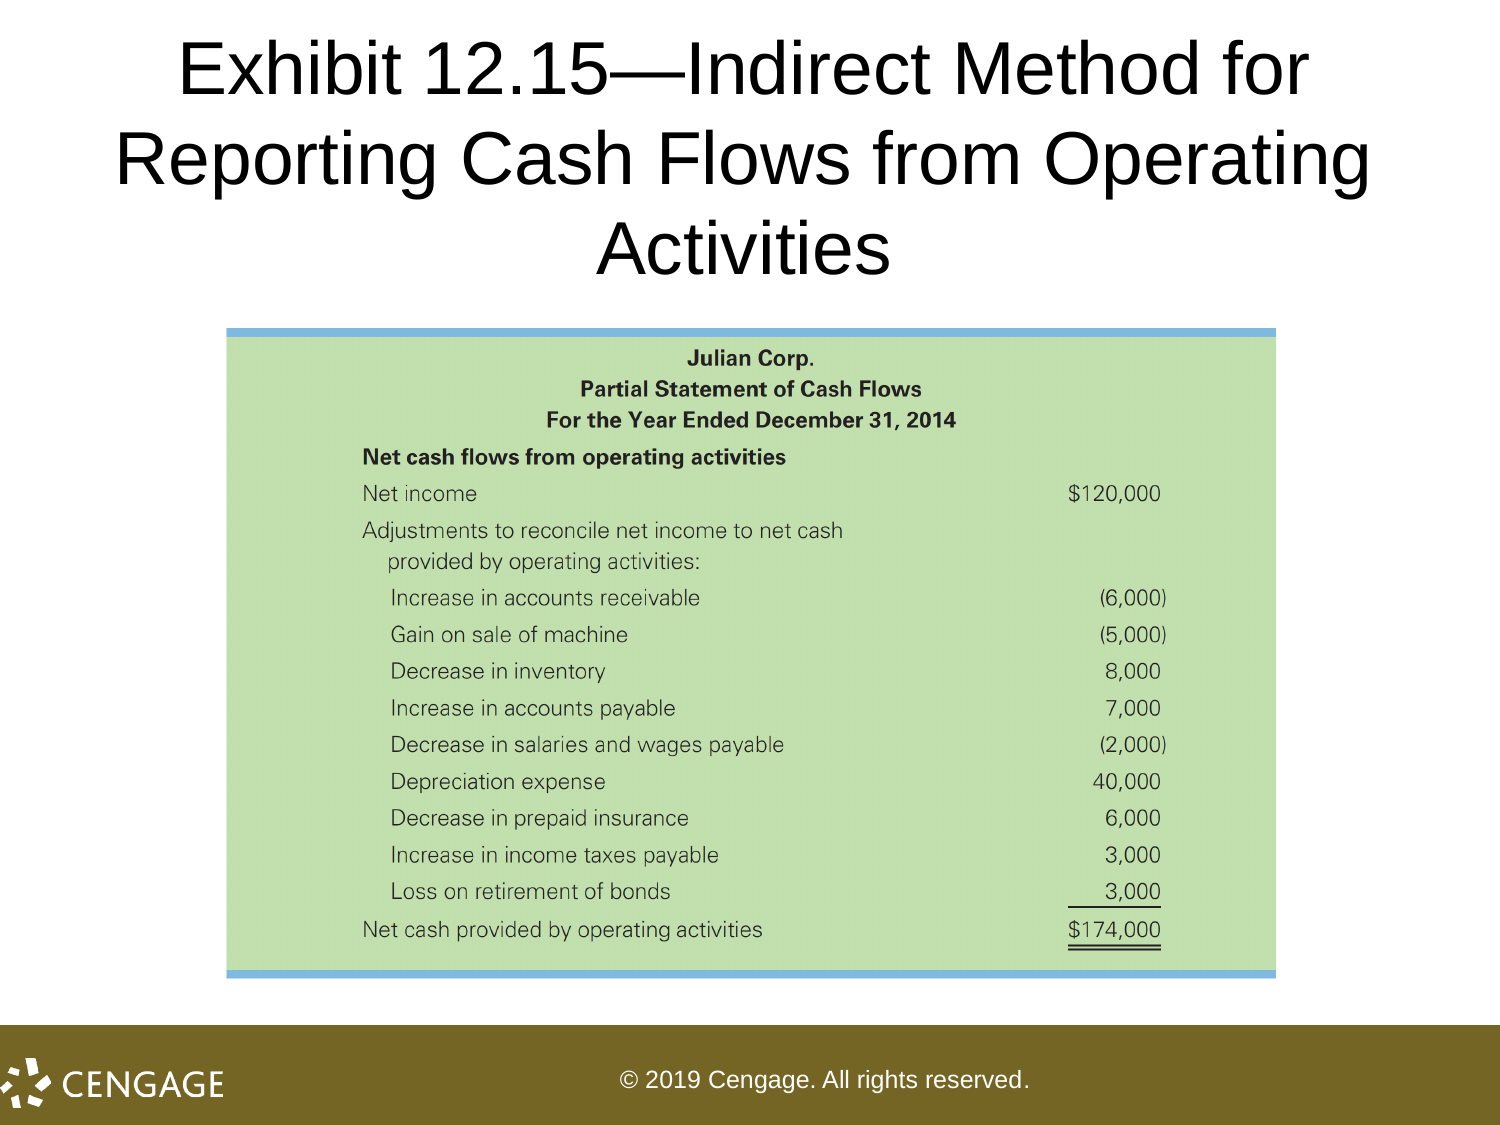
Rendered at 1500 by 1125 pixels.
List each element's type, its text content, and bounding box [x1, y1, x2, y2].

picture [221, 324, 1278, 984]
title Exhibit 12.15—Indirect Method for Reporting Cash Flows from Operating Activities [19, 21, 1469, 287]
picture [0, 1058, 223, 1108]
